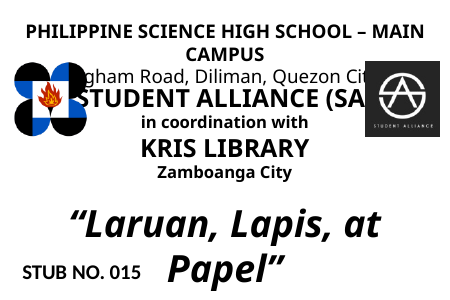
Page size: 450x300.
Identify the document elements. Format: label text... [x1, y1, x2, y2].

text_box STUDENT ALLIANCE (SA) in coordination with KRIS LIBRARY Zamboanga City [0, 74, 450, 190]
text_box PHILIPPINE SCIENCE HIGH SCHOOL – MAIN CAMPUS Agham Road, Diliman, Quezon City [0, 12, 450, 74]
picture [364, 60, 441, 137]
text_box “Laruan, Lapis, at Papel” [0, 192, 450, 298]
text_box STUB NO. 015 [7, 251, 213, 292]
picture [12, 60, 88, 137]
